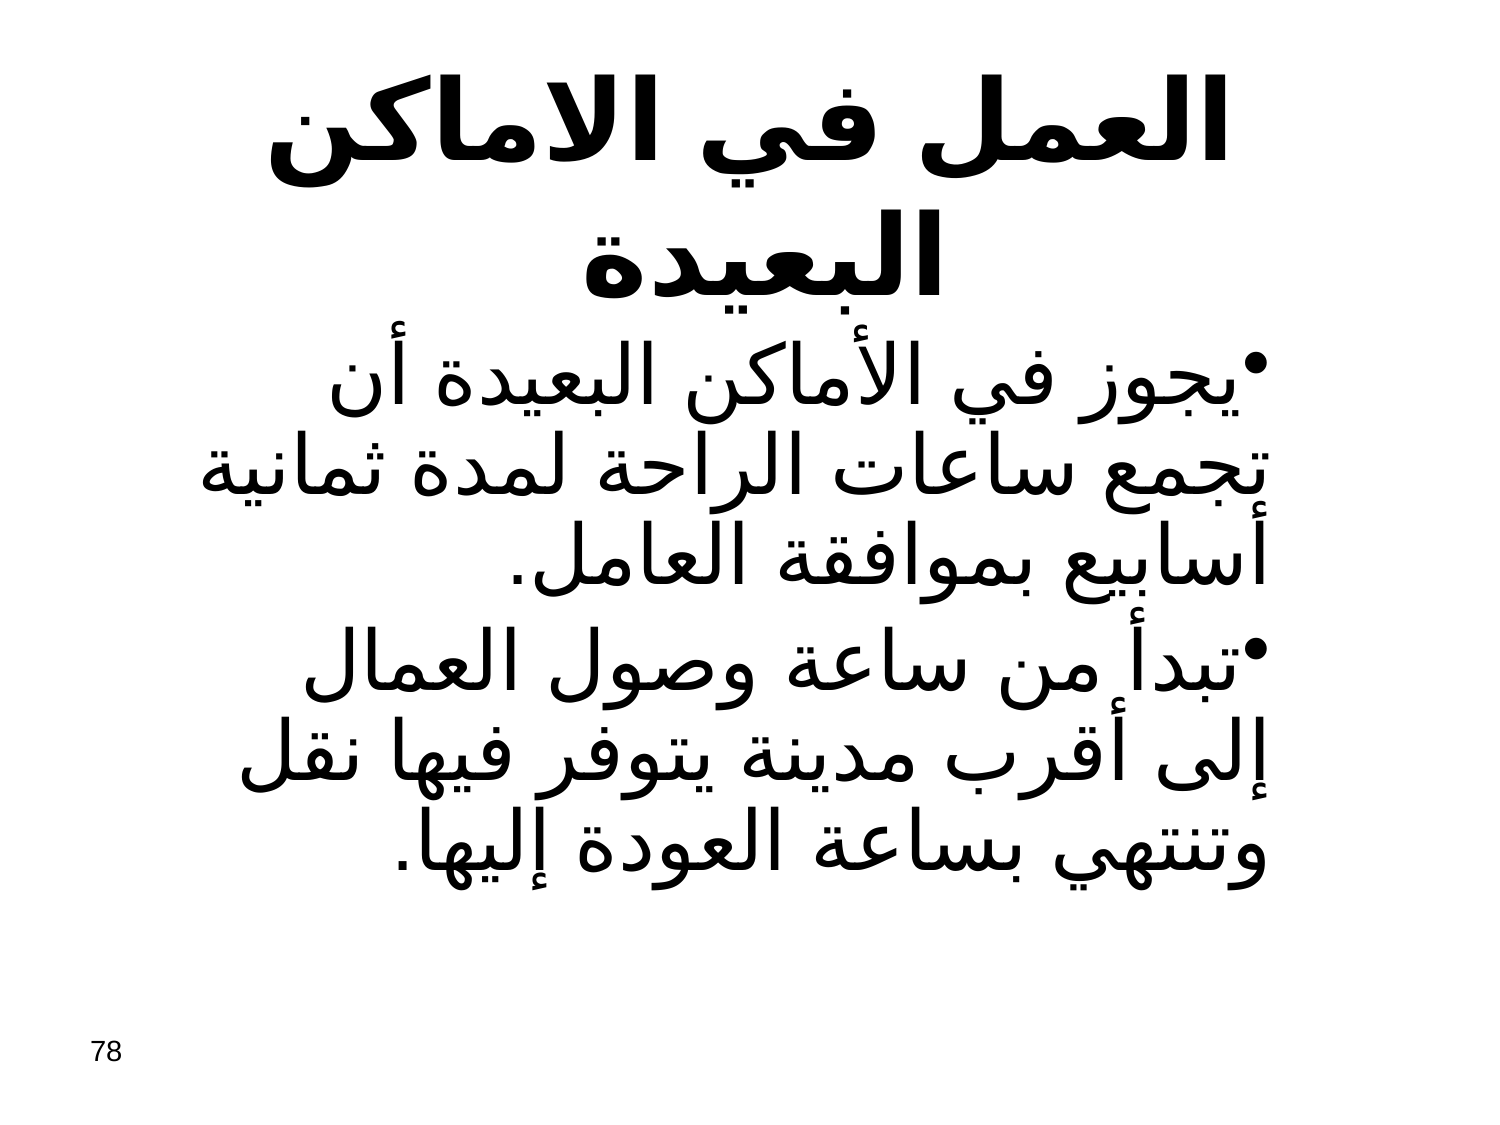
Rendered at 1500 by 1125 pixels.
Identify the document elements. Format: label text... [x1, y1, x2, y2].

subtitle يجوز في الأماكن البعيدة أن تجمع ساعات الراحة لمدة ثمانية أسابيع بموافقة العامل. تبدأ من ساعة وصول العمال إلى أقرب مدينة يتوفر فيها نقل وتنتهي بساعة العودة إليها. [162, 324, 1288, 951]
title العمل في الاماكن البعيدة [112, 62, 1388, 304]
slide_number 78 [74, 1024, 426, 1103]
